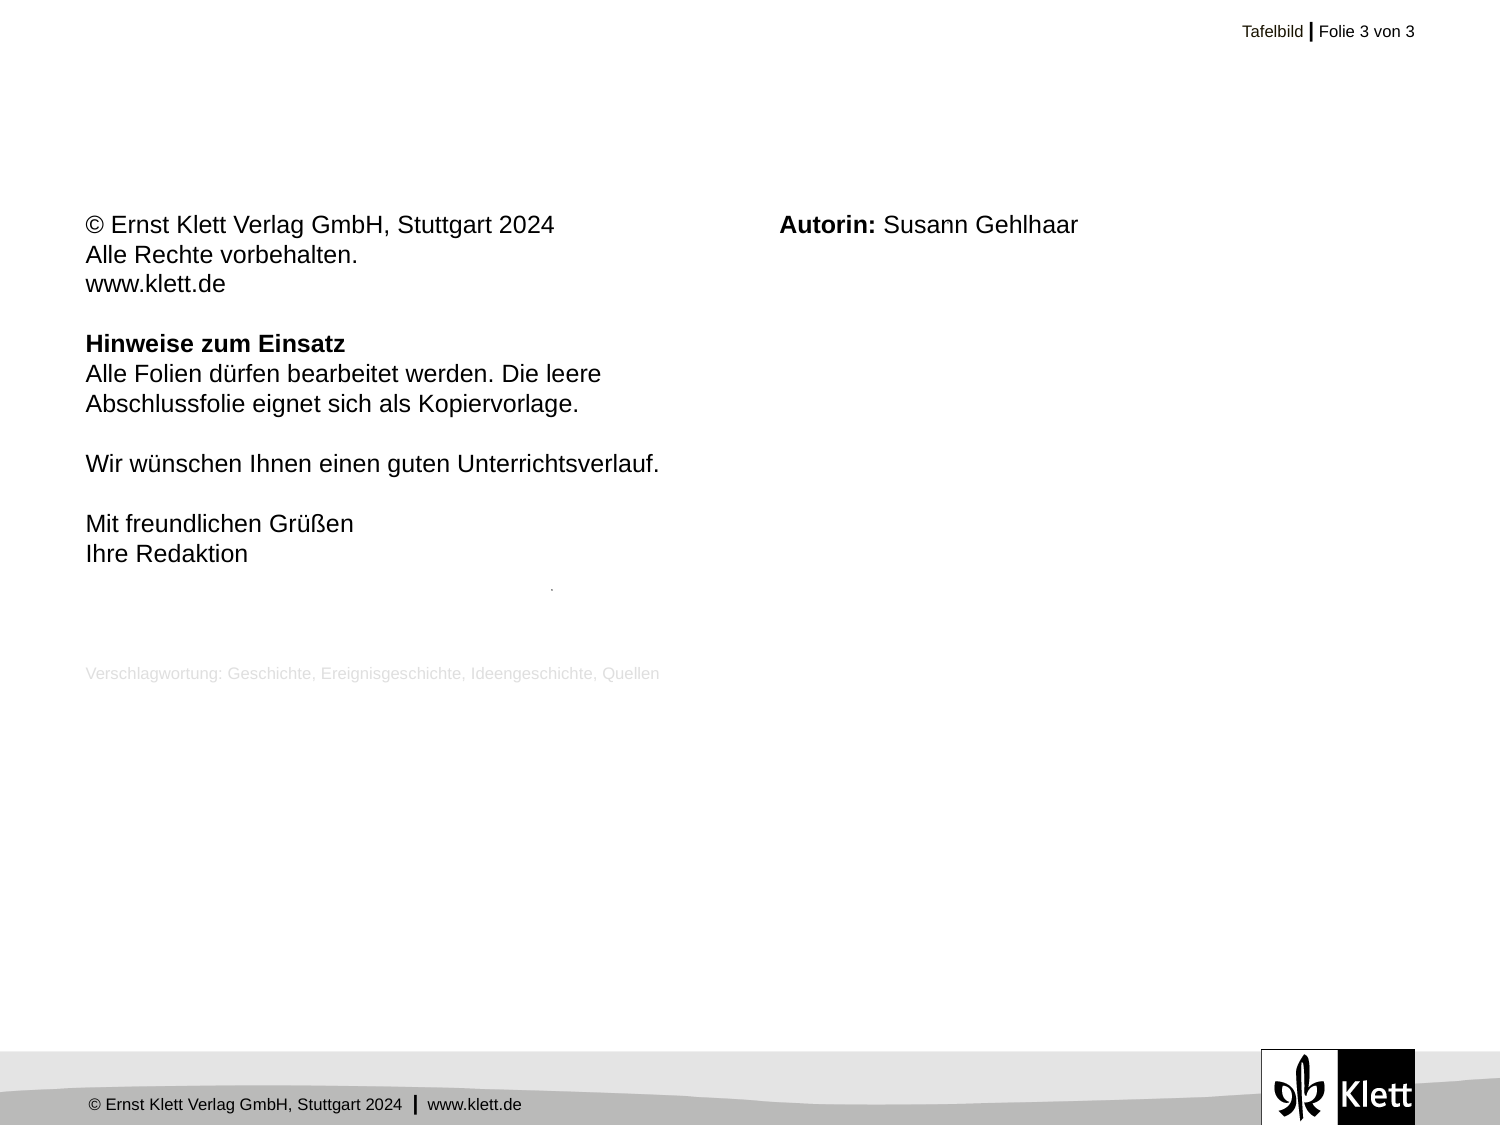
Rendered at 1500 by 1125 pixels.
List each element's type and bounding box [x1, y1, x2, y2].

picture [0, 1027, 1500, 1125]
